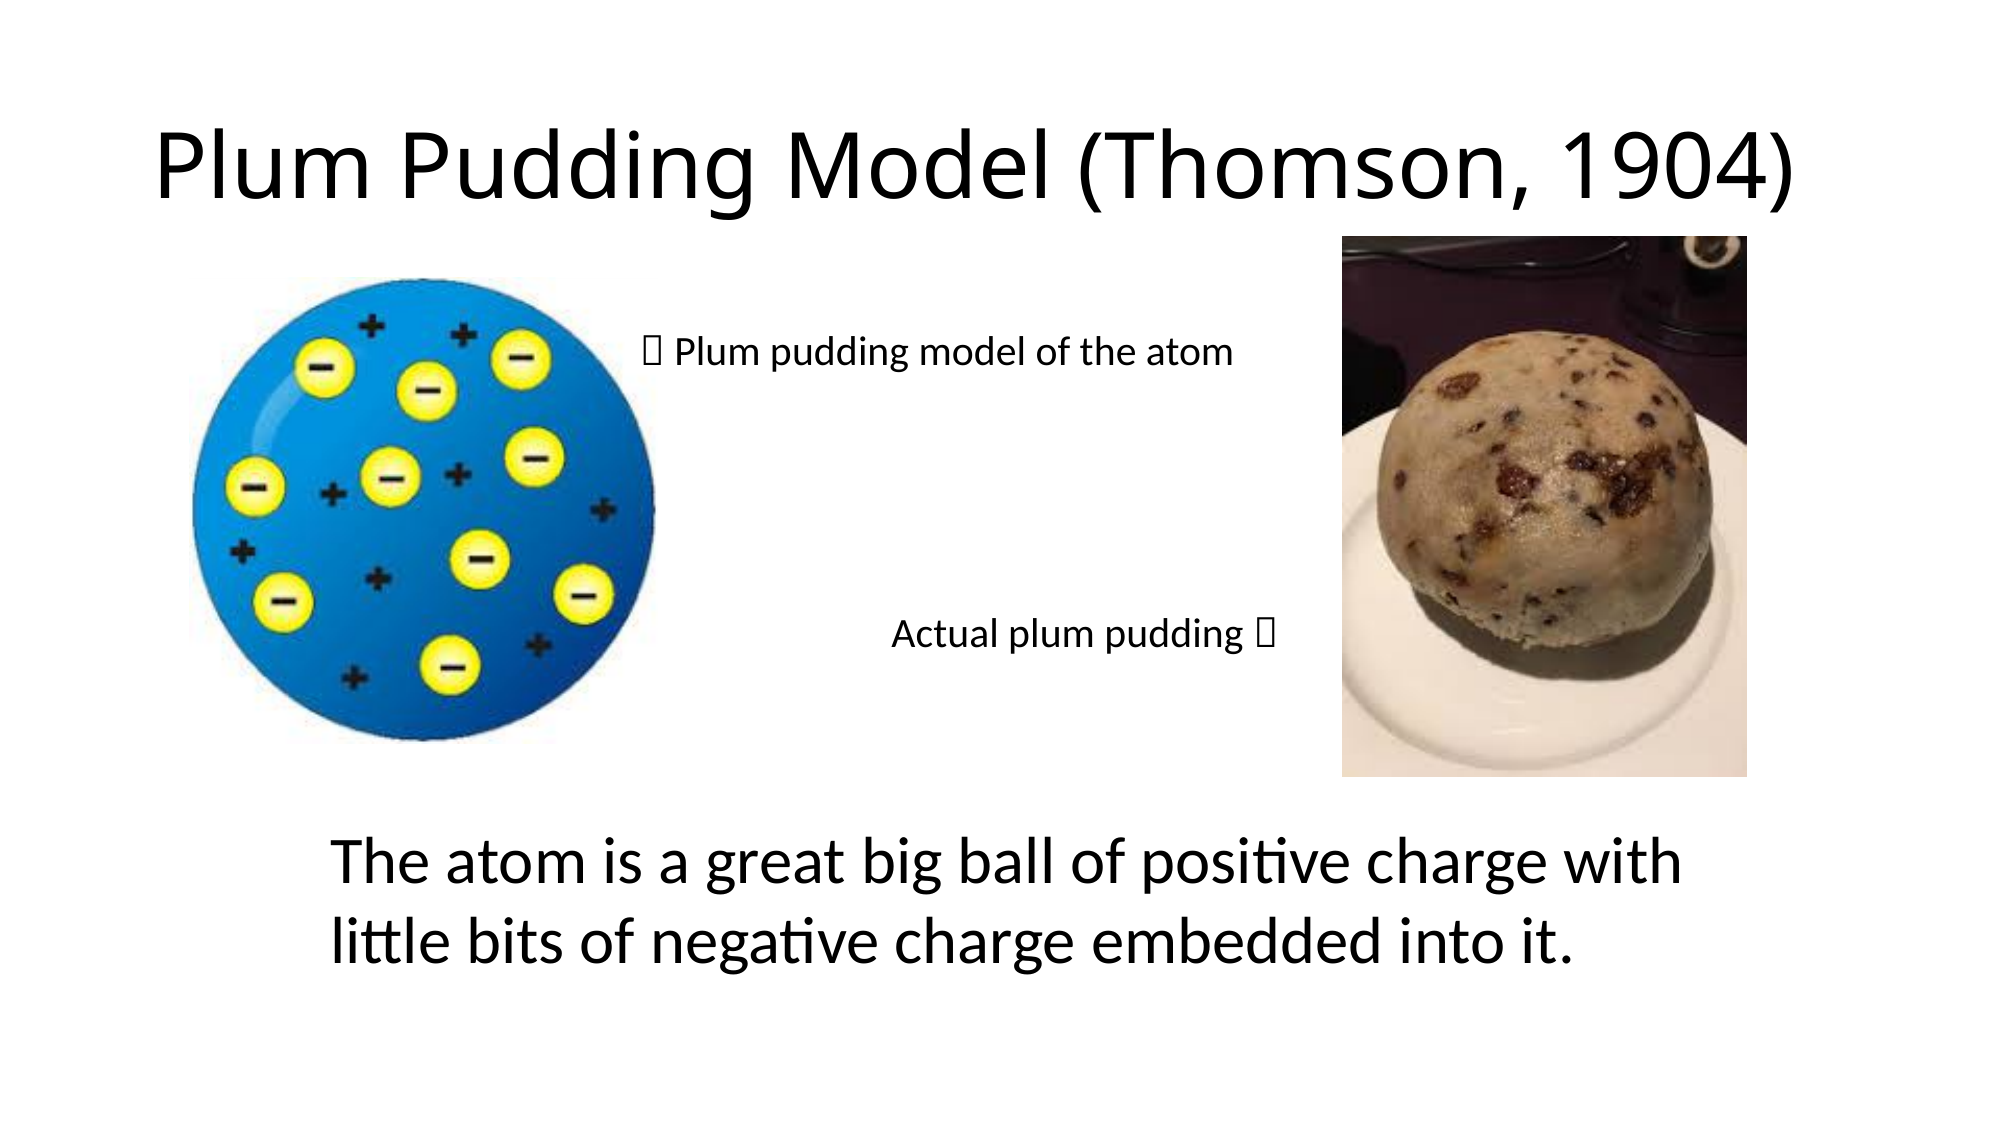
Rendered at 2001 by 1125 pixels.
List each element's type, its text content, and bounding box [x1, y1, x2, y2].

text_box  Plum pudding model of the atom [658, 315, 1271, 381]
picture [188, 277, 658, 744]
title Plum Pudding Model (Thomson, 1904) [137, 59, 1863, 278]
text_box The atom is a great big ball of positive charge with little bits of negative charge embedded into it. [315, 809, 1769, 984]
text_box Actual plum pudding  [876, 598, 1342, 663]
picture [1342, 236, 1747, 777]
